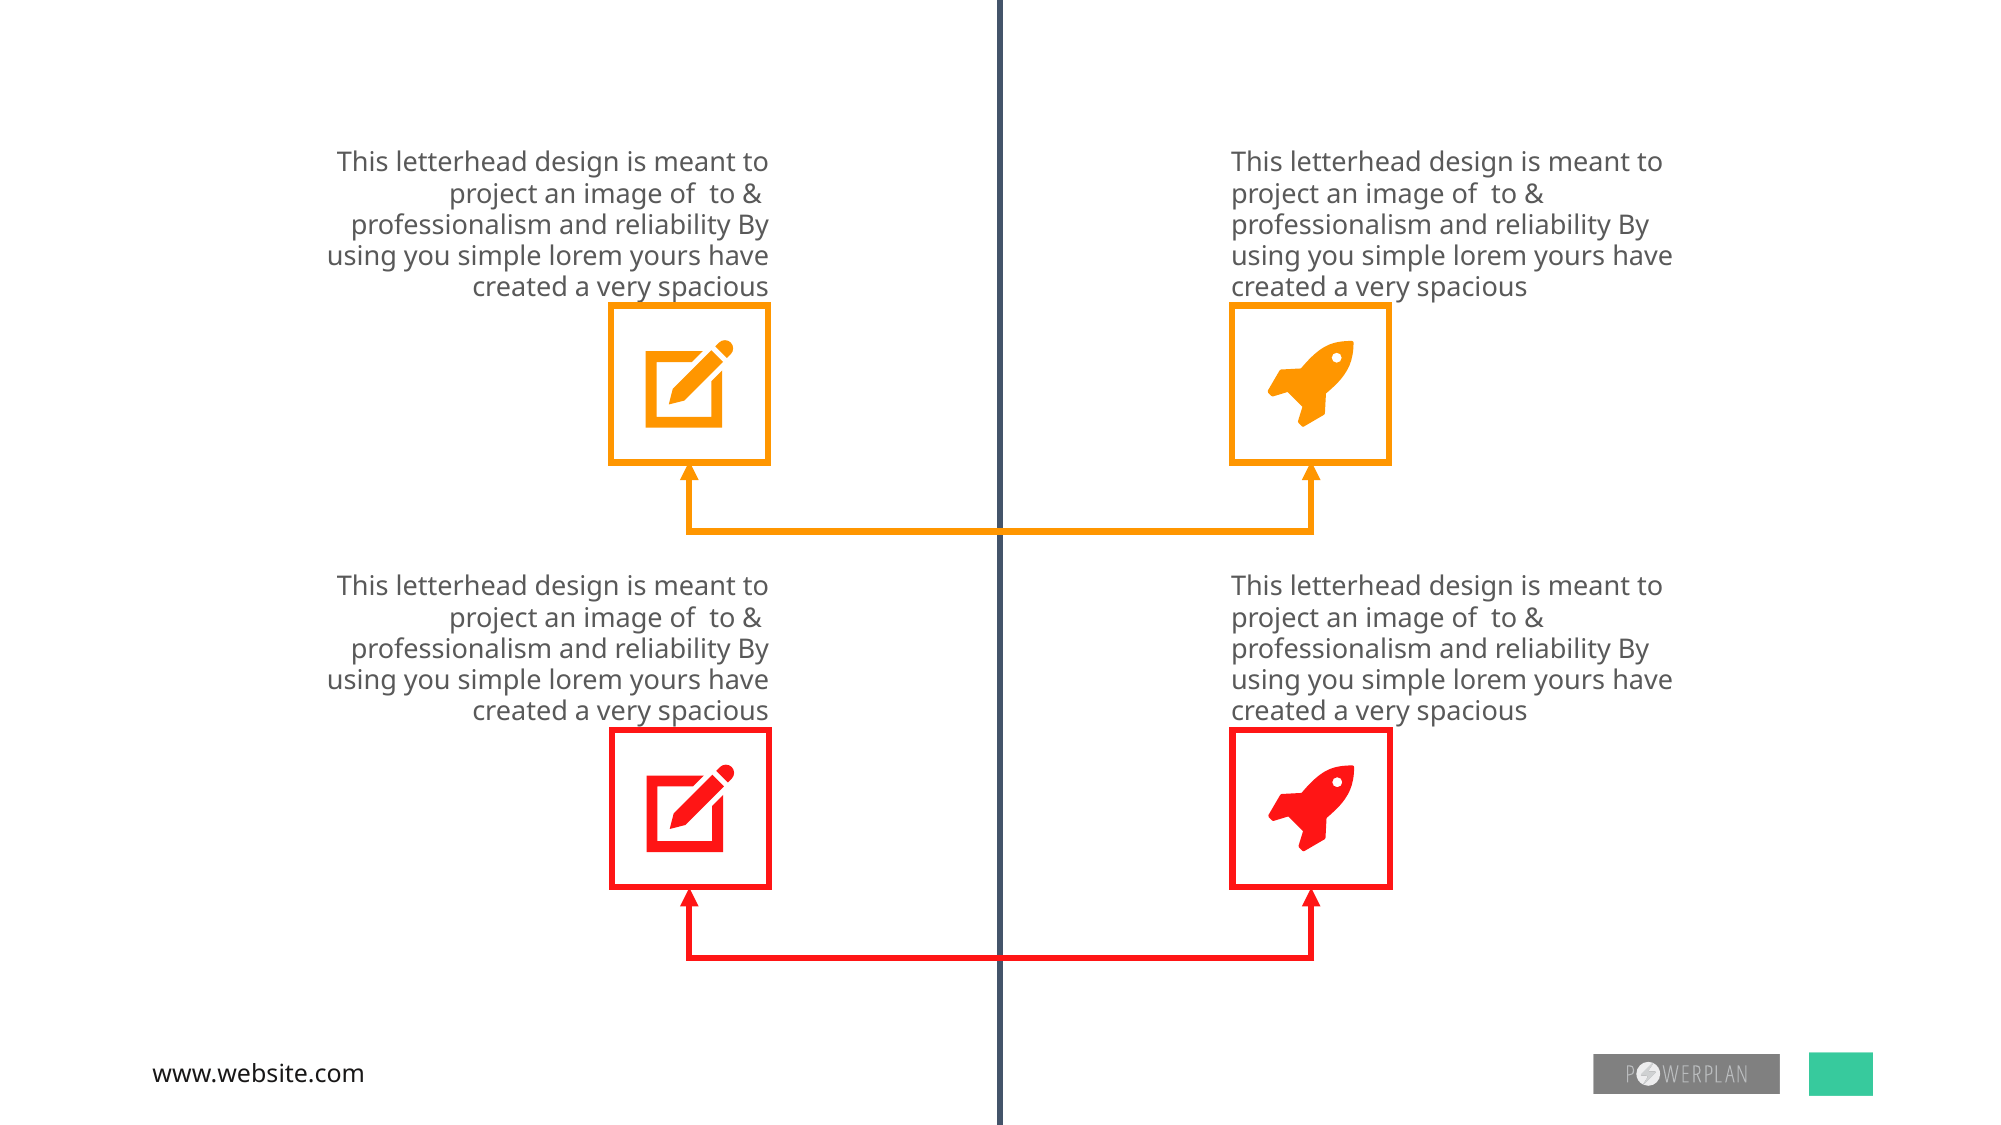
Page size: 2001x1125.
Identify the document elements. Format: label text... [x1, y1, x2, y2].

slide_number 18 [1809, 1052, 1873, 1096]
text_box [303, 166, 1697, 959]
slide_number www.website.com [137, 1042, 391, 1103]
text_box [1593, 1053, 1780, 1094]
